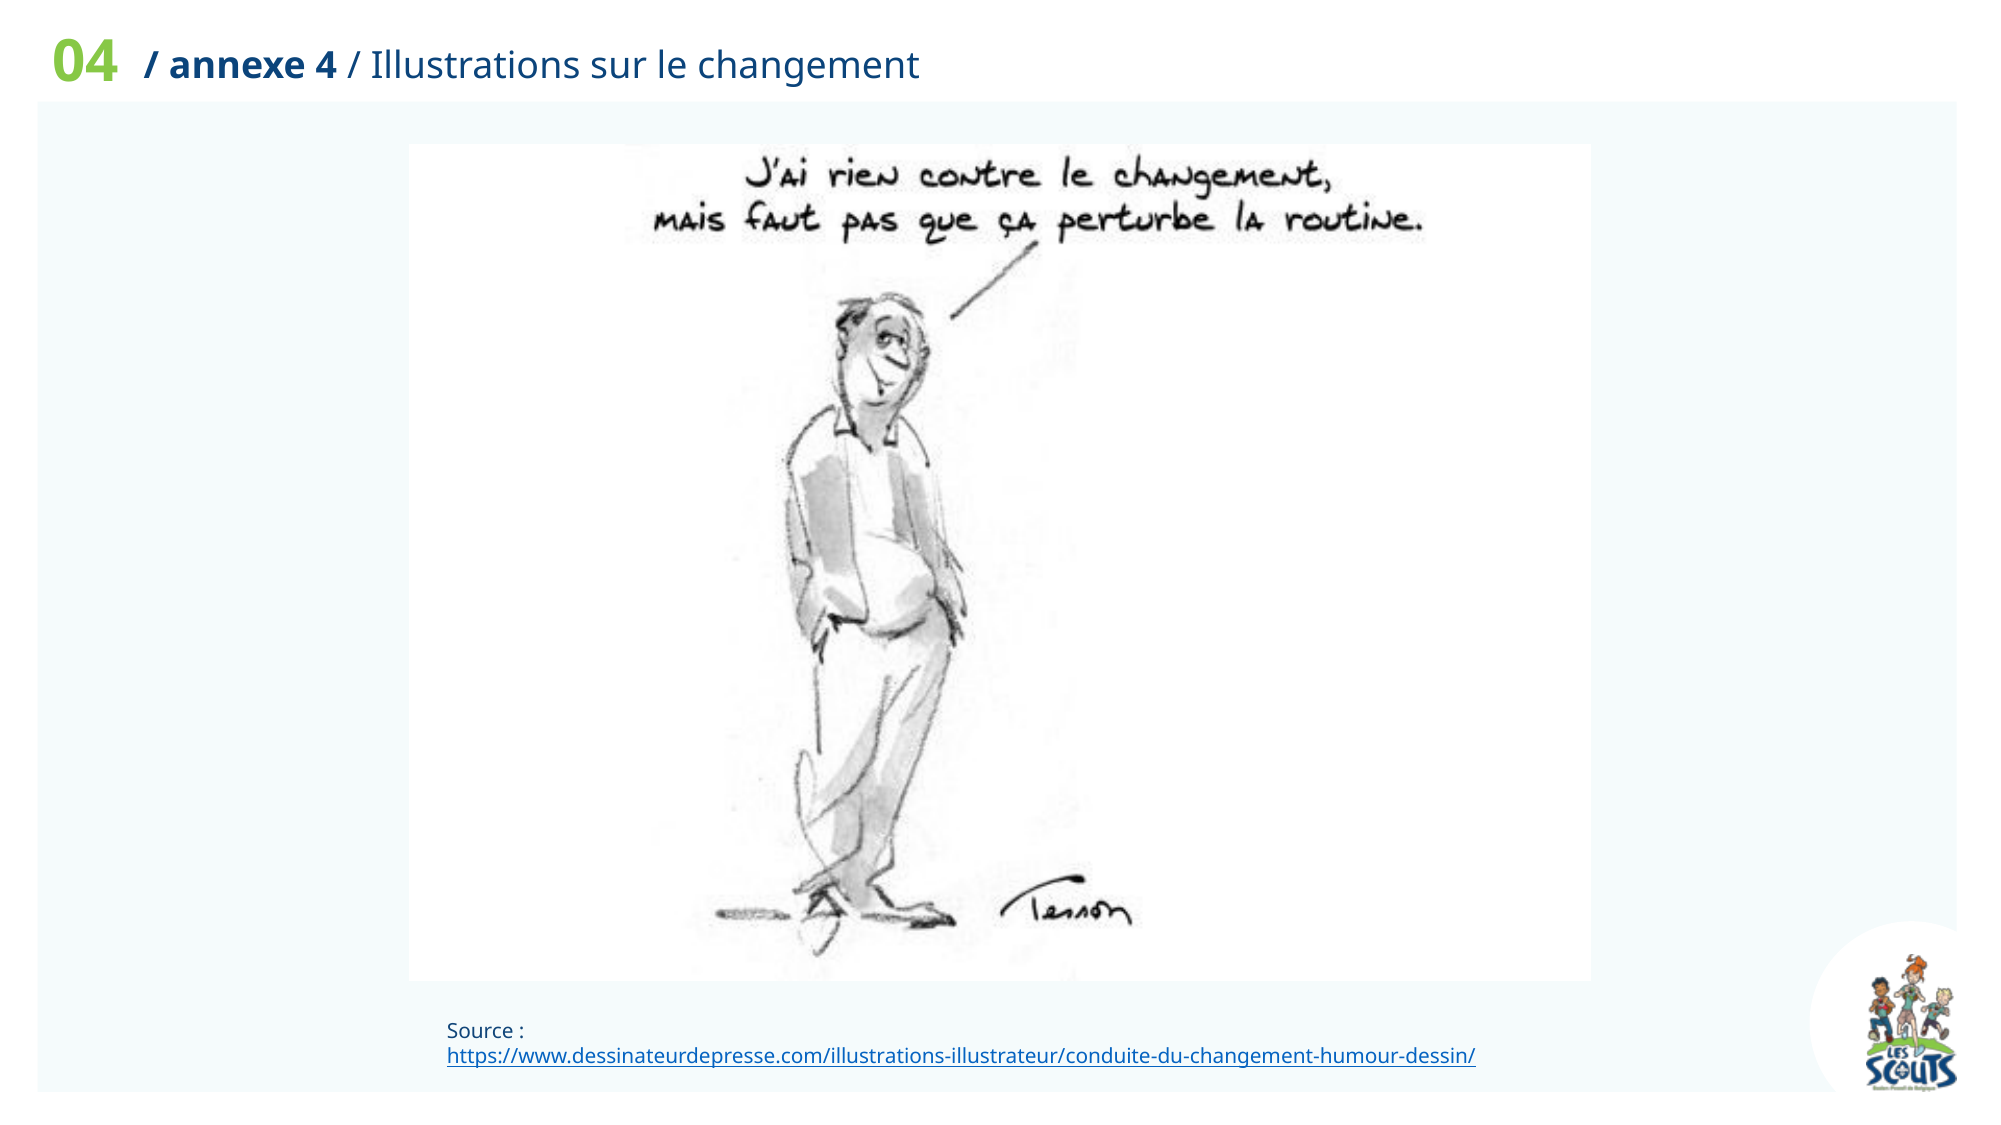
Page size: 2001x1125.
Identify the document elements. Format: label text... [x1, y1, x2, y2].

text_box 04 [37, 15, 151, 101]
text_box Source : https://www.dessinateurdepresse.com/illustrations-illustrateur/conduite-du-changement-humour-dessin/ [432, 1010, 1568, 1079]
picture [1866, 954, 1957, 1092]
picture [409, 144, 1591, 981]
text_box / annexe 4 / Illustrations sur le changement [151, 33, 1310, 94]
